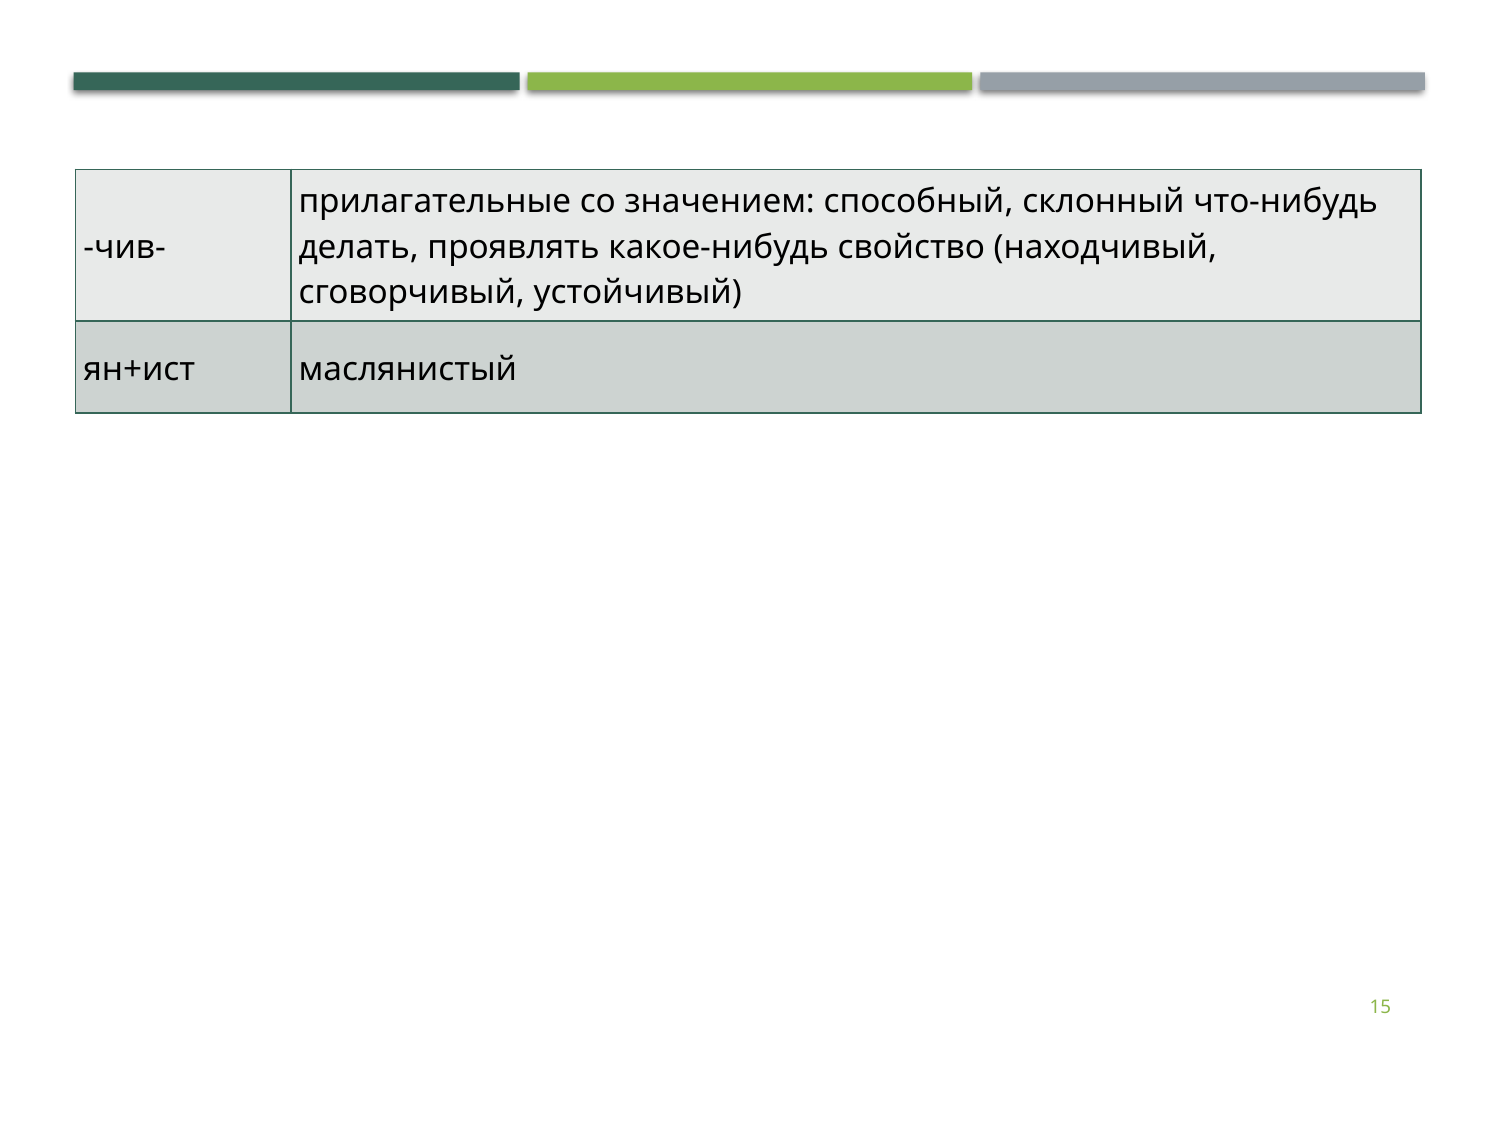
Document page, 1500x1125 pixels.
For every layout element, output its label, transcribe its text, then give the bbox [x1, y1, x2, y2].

slide_number 15 [1279, 977, 1406, 1037]
table_header -чив- [76, 170, 290, 320]
table_cell ян+ист [76, 322, 290, 412]
table_cell маслянистый [292, 322, 1420, 412]
table_header прилагательные со значением: способный, склонный что-нибудь делать, проявлять какое-нибудь свойство (находчивый, сговорчивый, устойчивый) [292, 170, 1420, 320]
